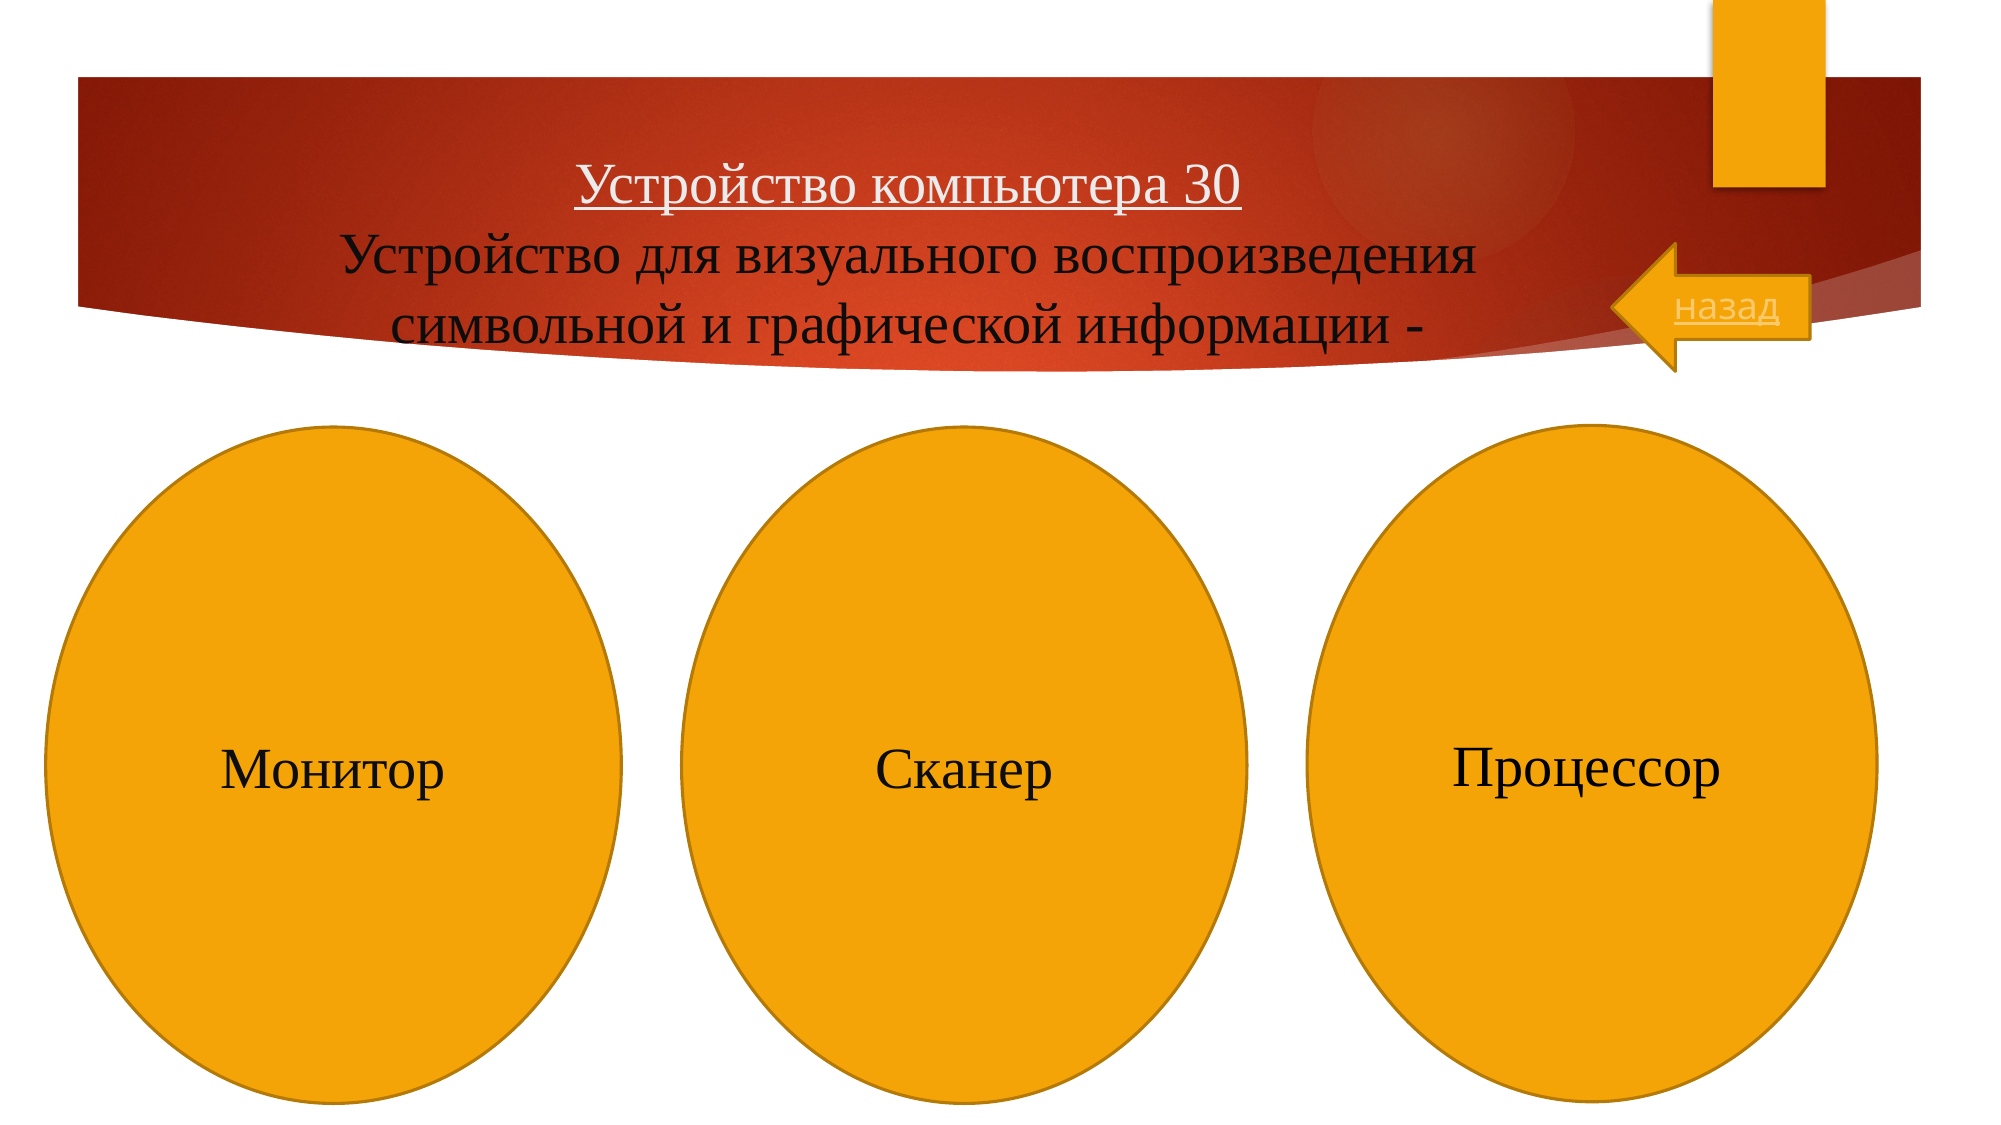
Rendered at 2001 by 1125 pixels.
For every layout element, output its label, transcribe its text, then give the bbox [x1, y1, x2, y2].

title Устройство компьютера 30 Устройство для визуального воспроизведения символьной и графической информации - [189, 155, 1627, 275]
text_box Монитор [44, 425, 623, 1106]
text_box Сканер [679, 425, 1249, 1106]
text_box Процессор [1305, 423, 1879, 1104]
text_box назад [1610, 241, 1812, 373]
